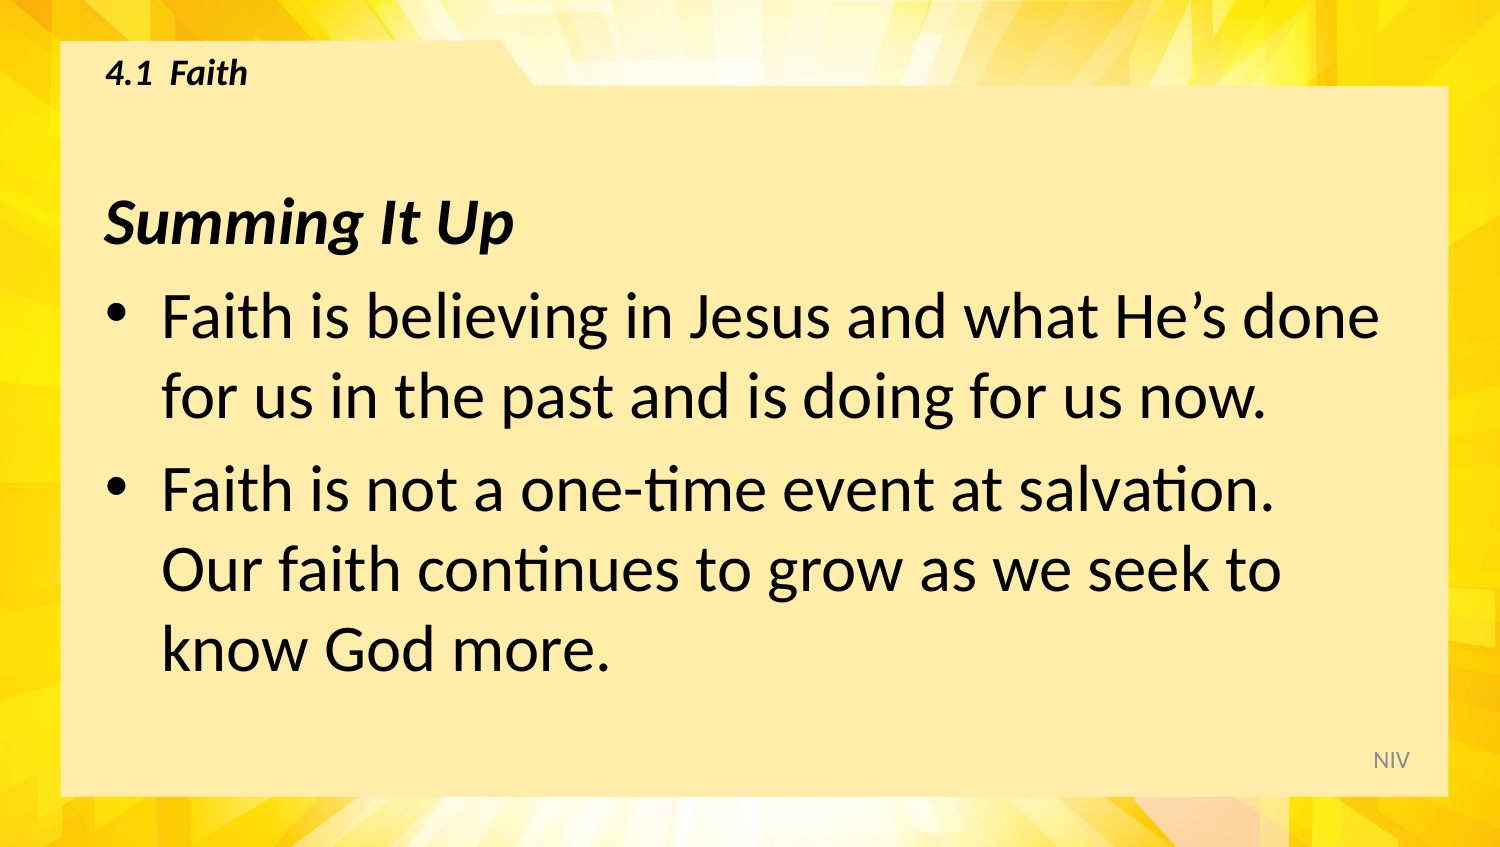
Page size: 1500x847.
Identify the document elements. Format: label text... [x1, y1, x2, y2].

list Summing It Up Faith is believing in Jesus and what He’s done for us in the past and is doing for us now. Faith is not a one-time event at salvation. Our faith continues to grow as we seek to know God more. [89, 141, 1403, 722]
picture [0, 0, 1500, 847]
footer NIV [950, 736, 1425, 782]
title 4.1 Faith [89, 33, 1420, 108]
